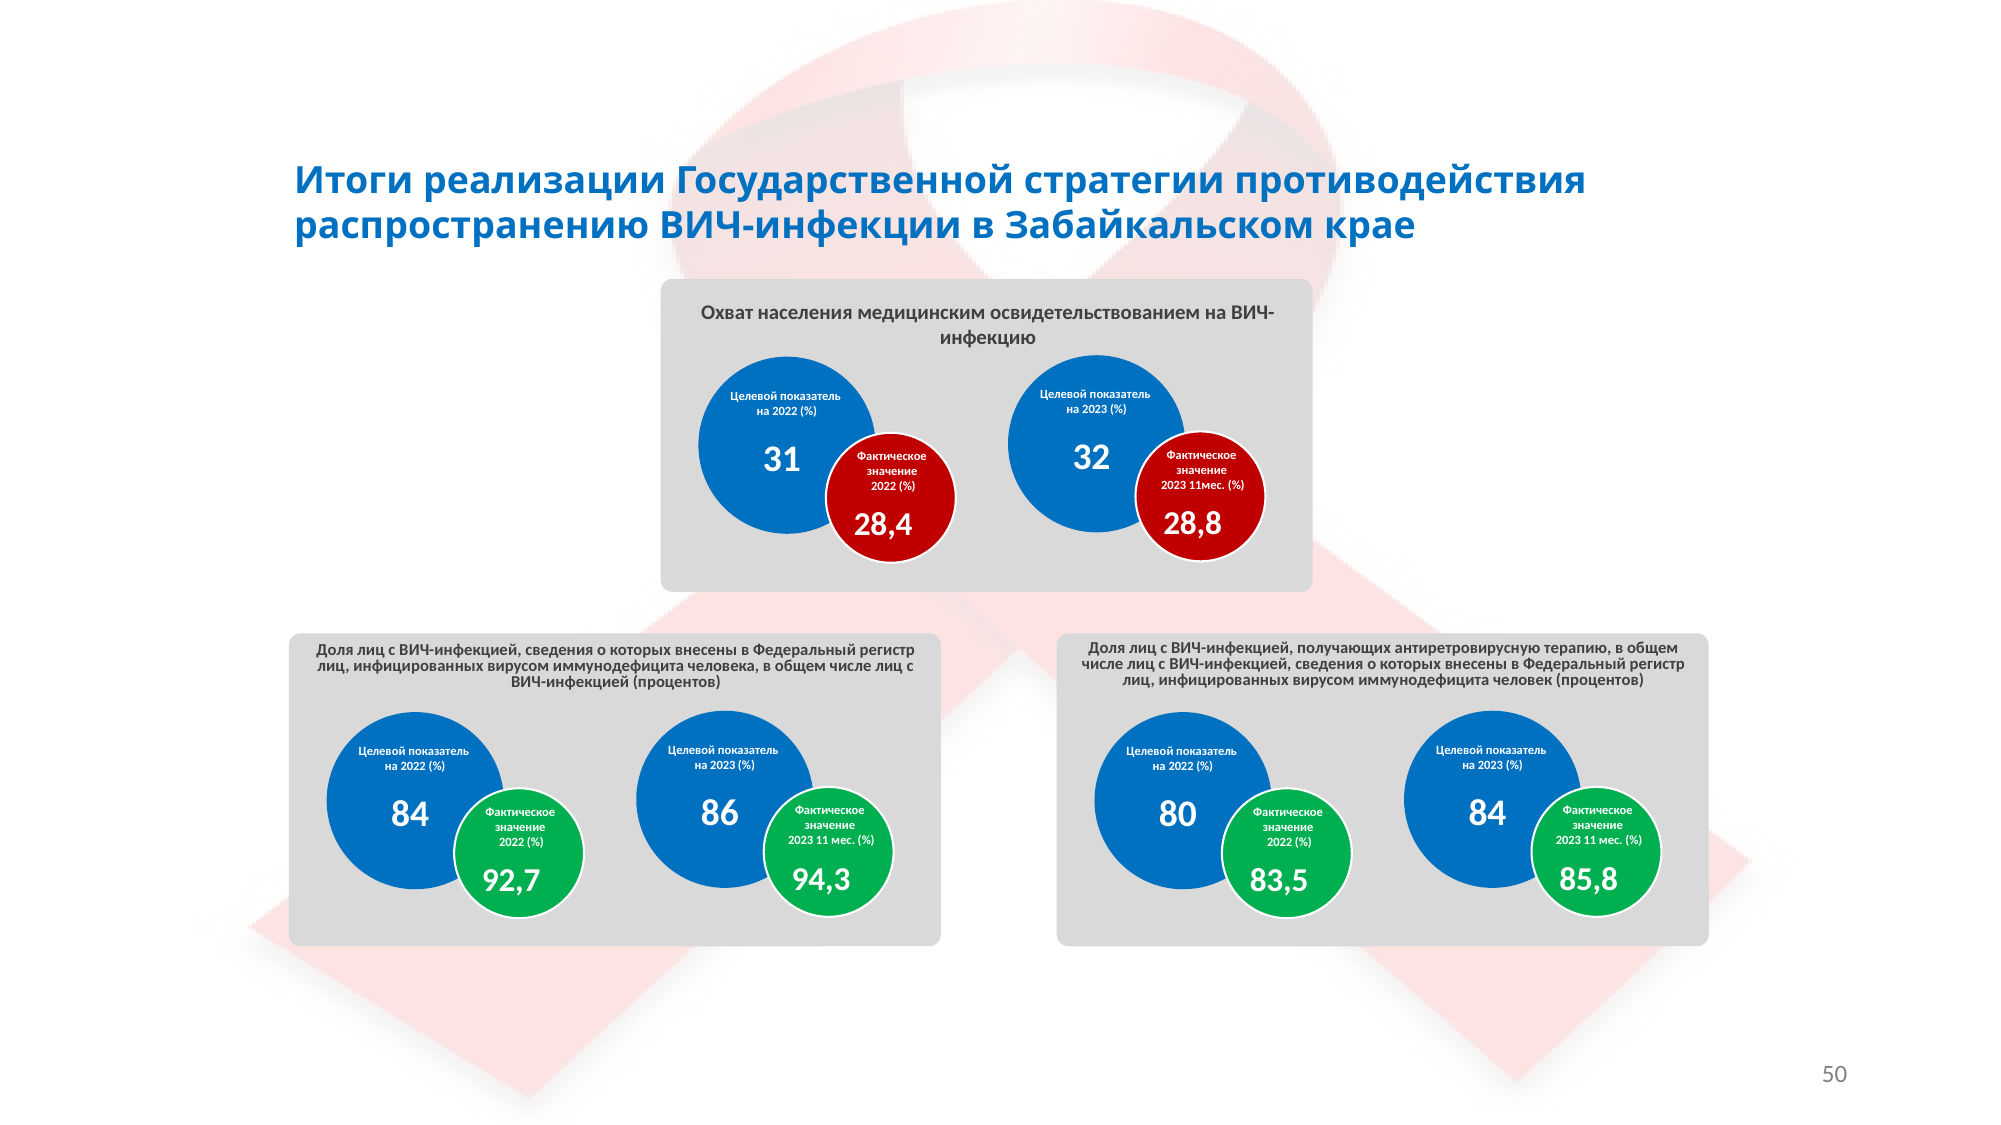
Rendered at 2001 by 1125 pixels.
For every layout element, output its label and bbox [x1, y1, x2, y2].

text_box [659, 277, 1314, 593]
text_box [287, 632, 942, 948]
text_box [1055, 632, 1710, 948]
text_box [279, 148, 1662, 254]
slide_number [1412, 1042, 1863, 1103]
